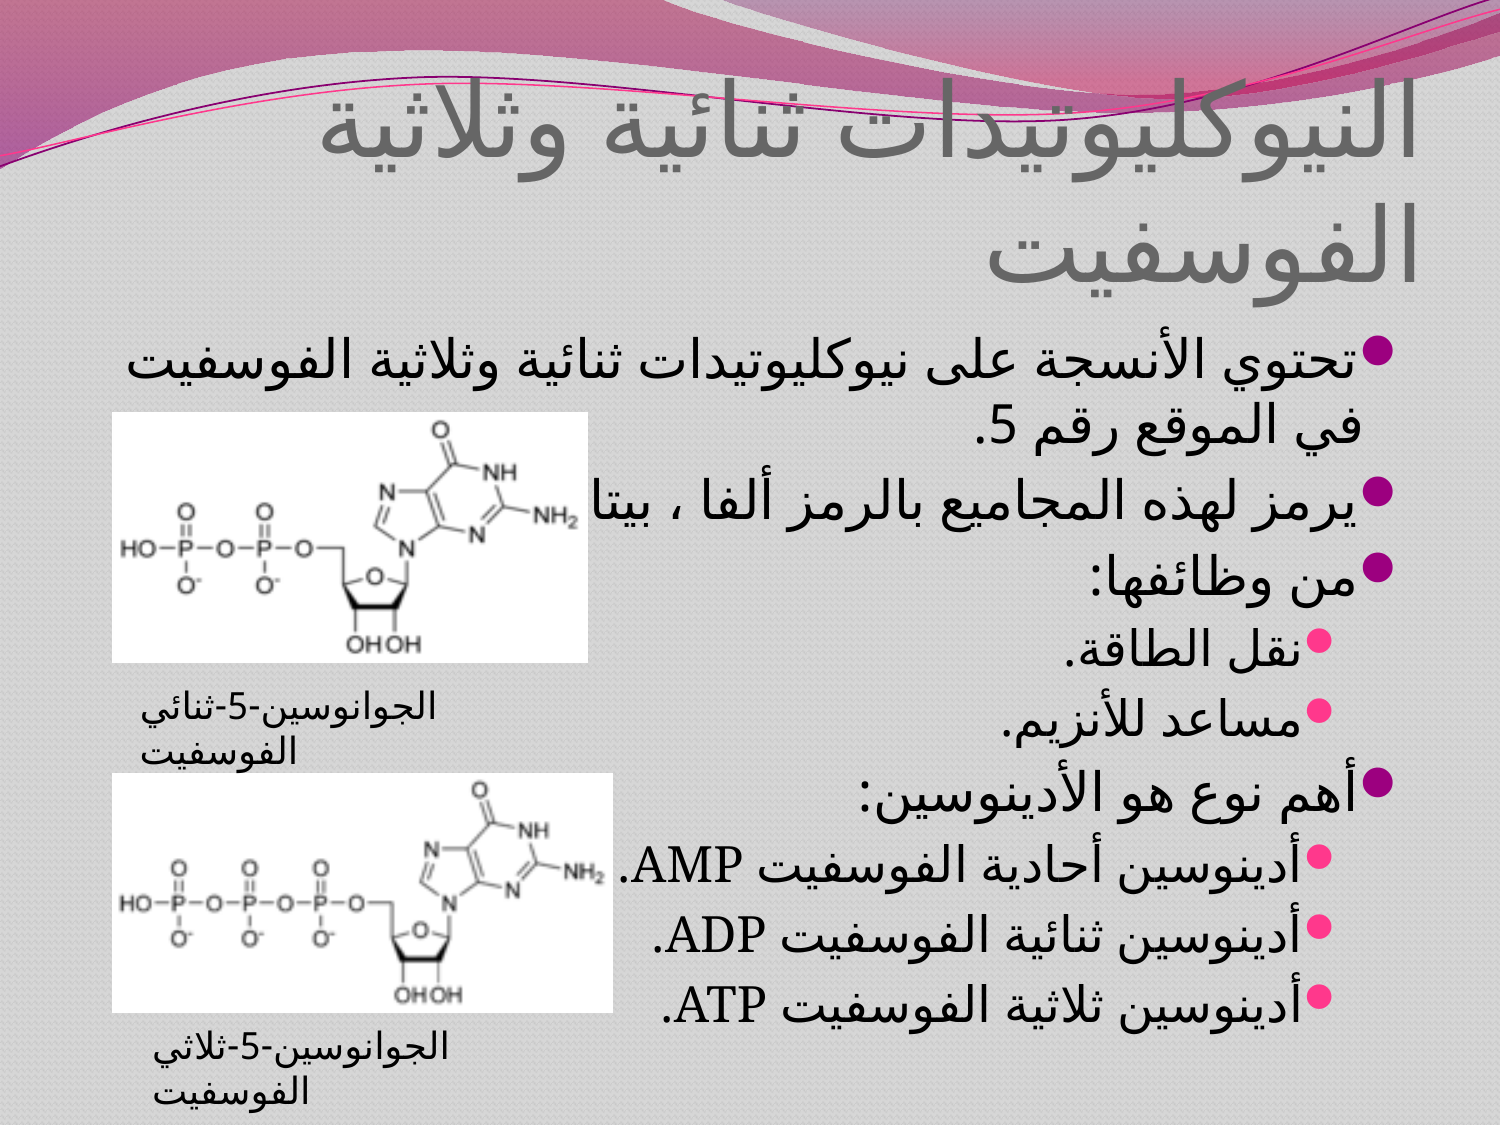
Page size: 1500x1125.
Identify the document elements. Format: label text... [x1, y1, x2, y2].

picture [112, 773, 613, 1013]
text_box الجوانوسين-5-ثنائي الفوسفيت [124, 677, 563, 772]
list تحتوي الأنسجة على نيوكليوتيدات ثنائية وثلاثية الفوسفيت في الموقع رقم 5. يرمز لهذه المجاميع بالرمز ألفا ، بيتا ، جاما. من وظائفها: نقل الطاقة. مساعد للأنزيم. أهم نوع هو الأدينوسين: أدينوسين أحادية الفوسفيت AMP. أدينوسين ثنائية الفوسفيت ADP. أدينوسين ثلاثية الفوسفيت ATP. [75, 317, 1425, 1038]
title النيوكليوتيدات ثنائية وثلاثية الفوسفيت [75, 115, 1425, 303]
text_box الجوانوسين-5-ثلاثي الفوسفيت [137, 1025, 575, 1120]
picture [112, 412, 588, 663]
